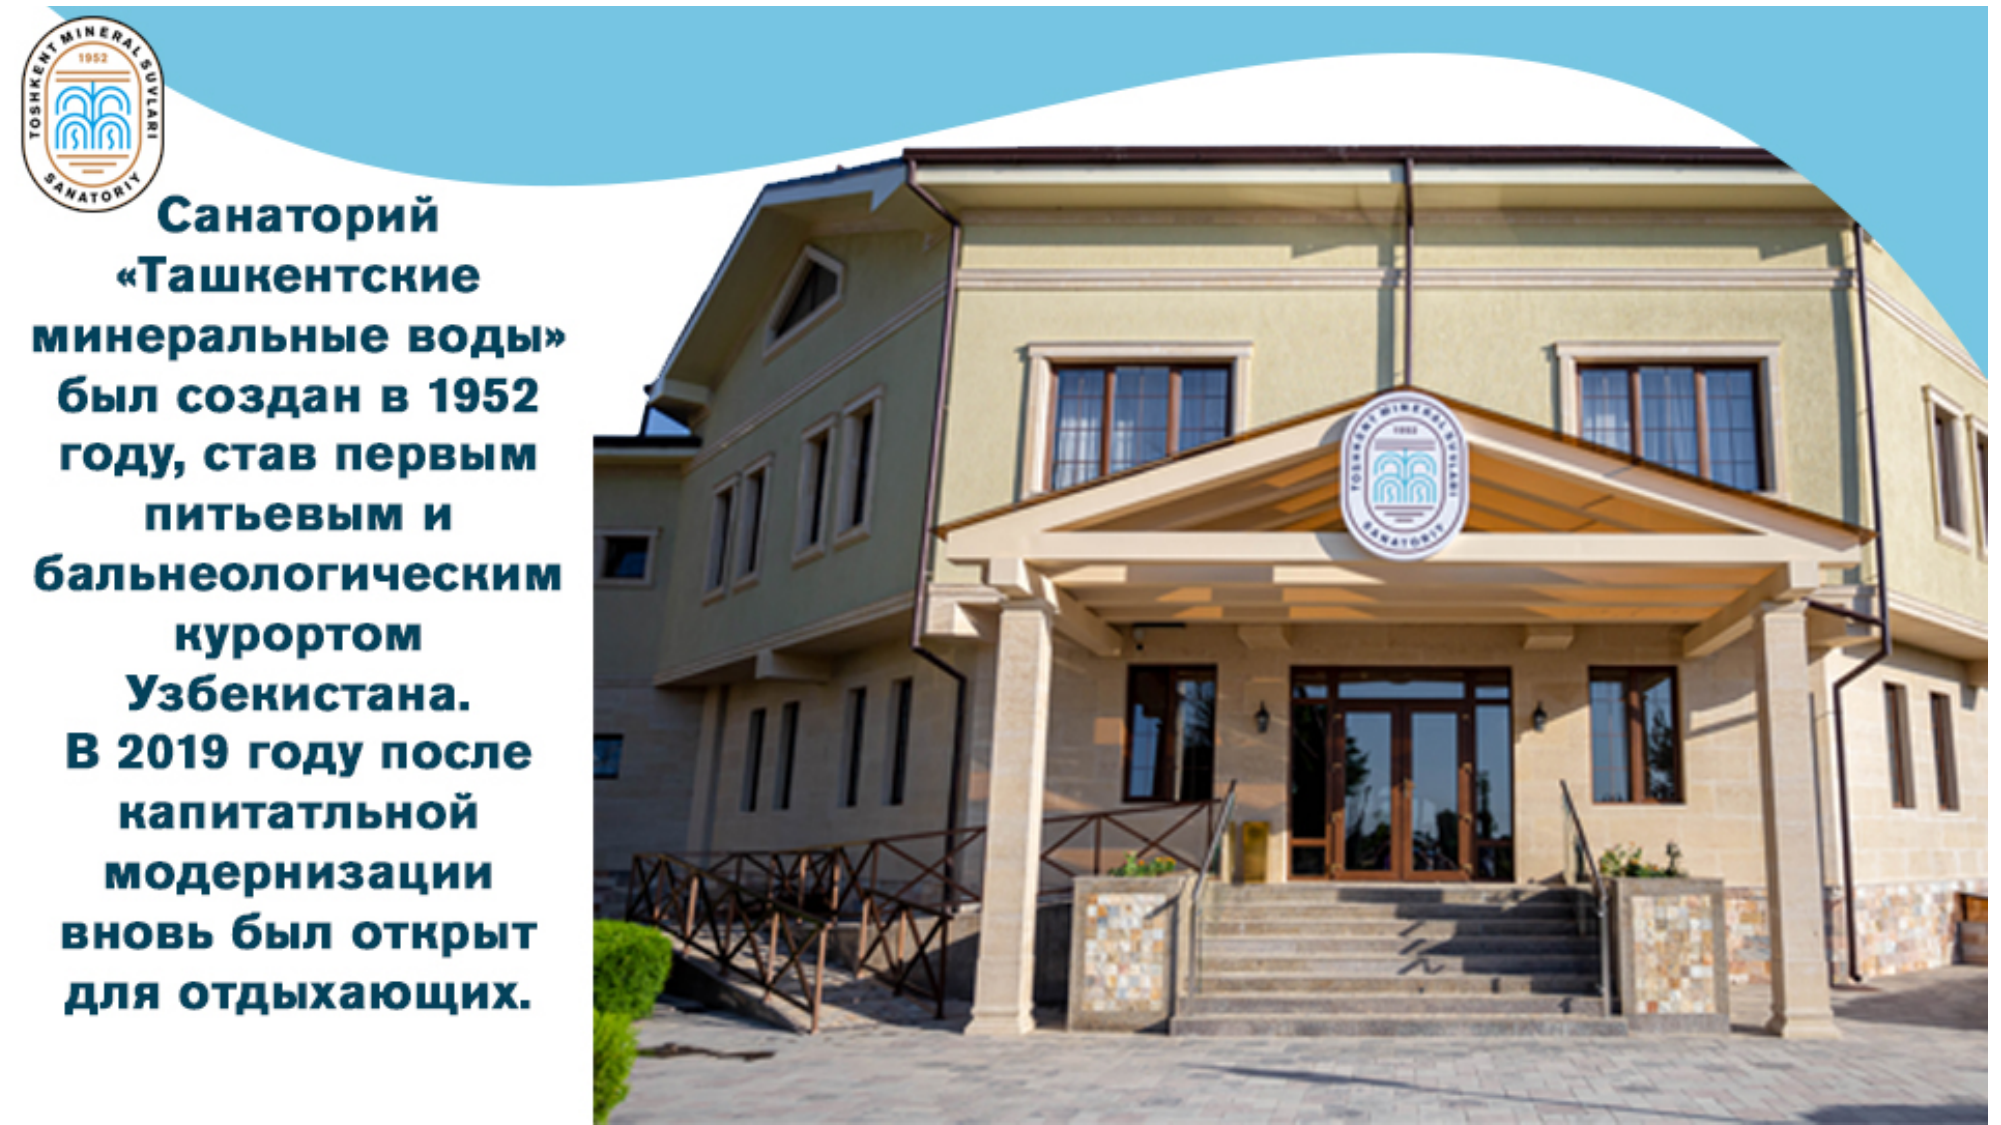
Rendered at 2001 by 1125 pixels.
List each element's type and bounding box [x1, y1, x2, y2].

list [0, 6, 1988, 1125]
